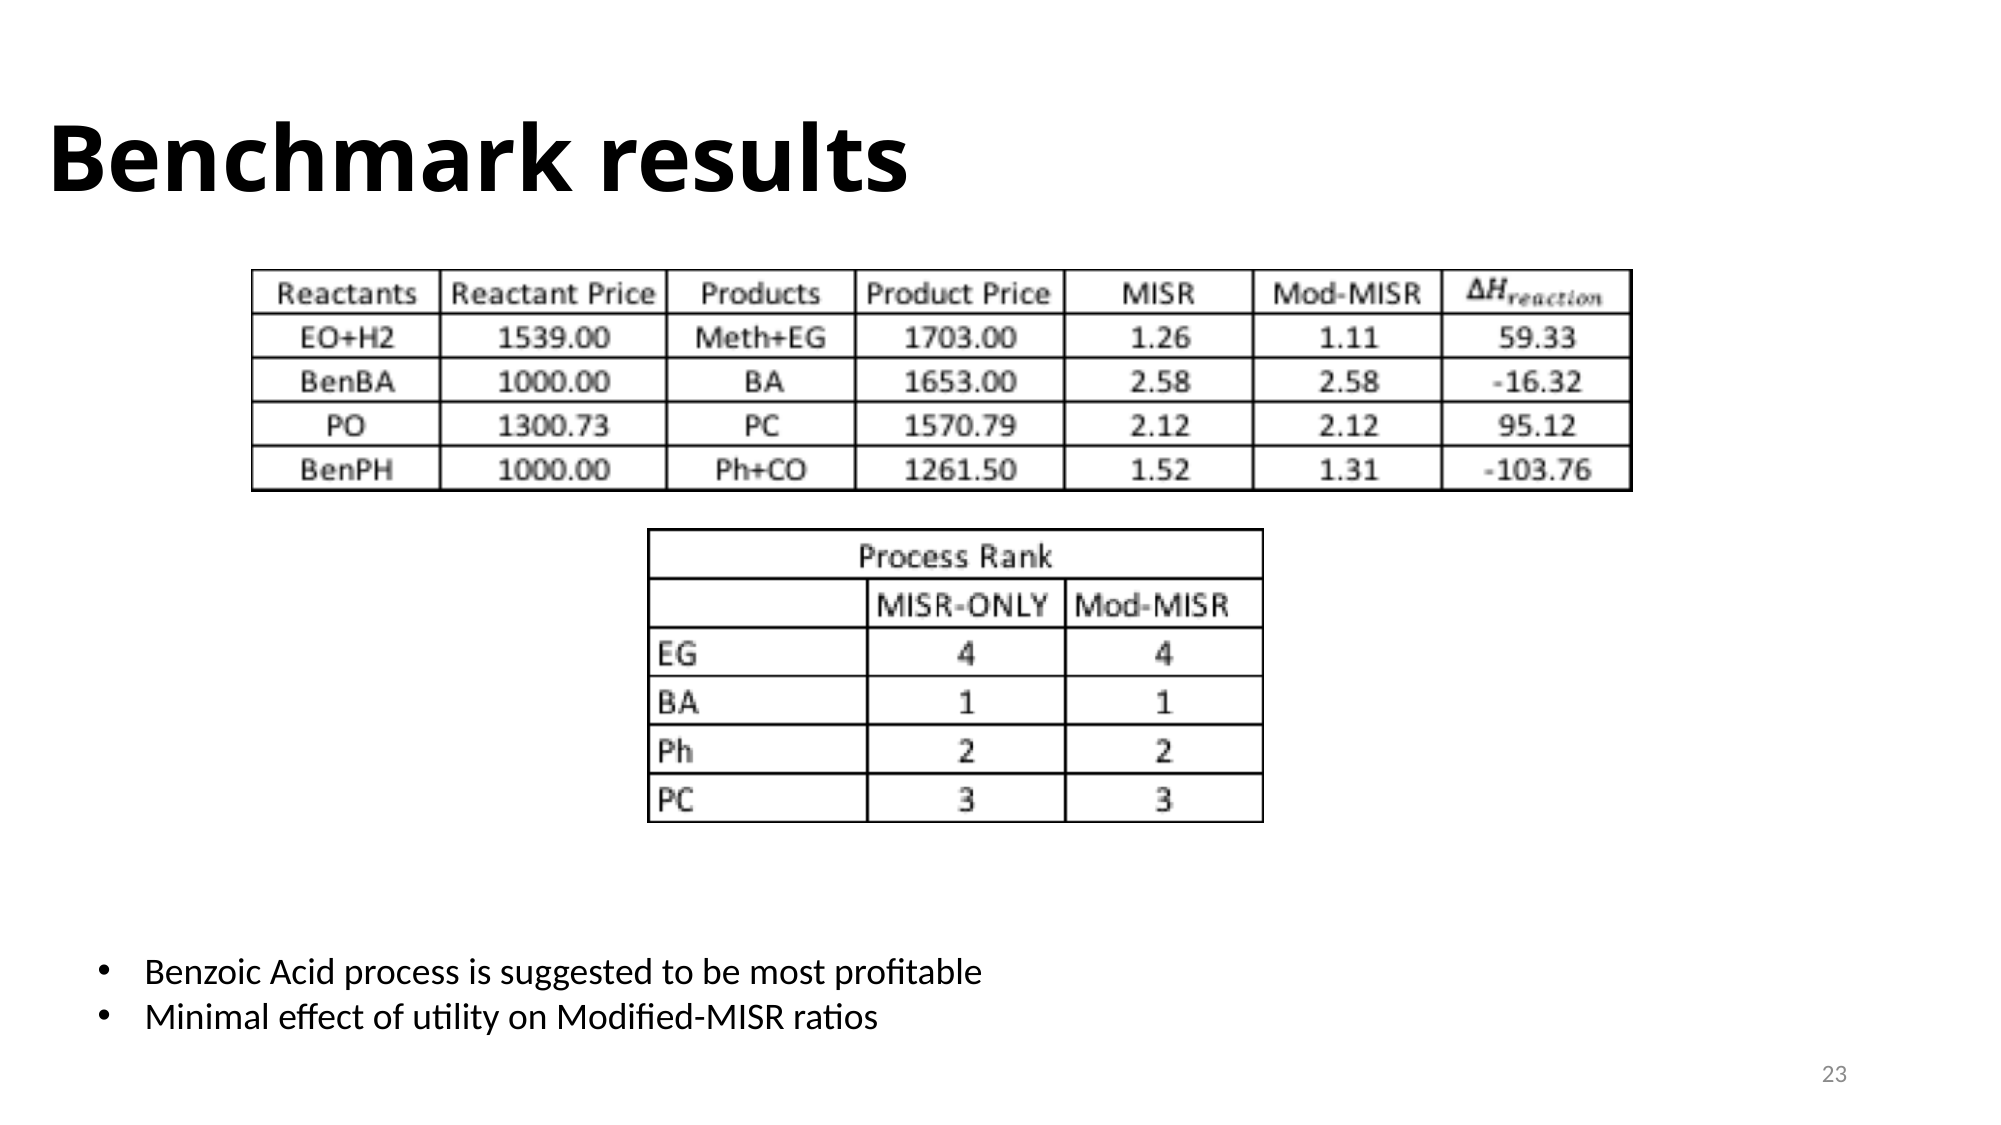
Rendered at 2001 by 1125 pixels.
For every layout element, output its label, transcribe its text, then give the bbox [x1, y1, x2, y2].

title Benchmark results [30, 52, 1756, 271]
text_box Benzoic Acid process is suggested to be most profitable Minimal effect of utility on Modified-MISR ratios [82, 939, 1818, 1045]
slide_number 23 [1412, 1042, 1863, 1103]
picture [647, 528, 1264, 823]
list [251, 270, 1633, 492]
